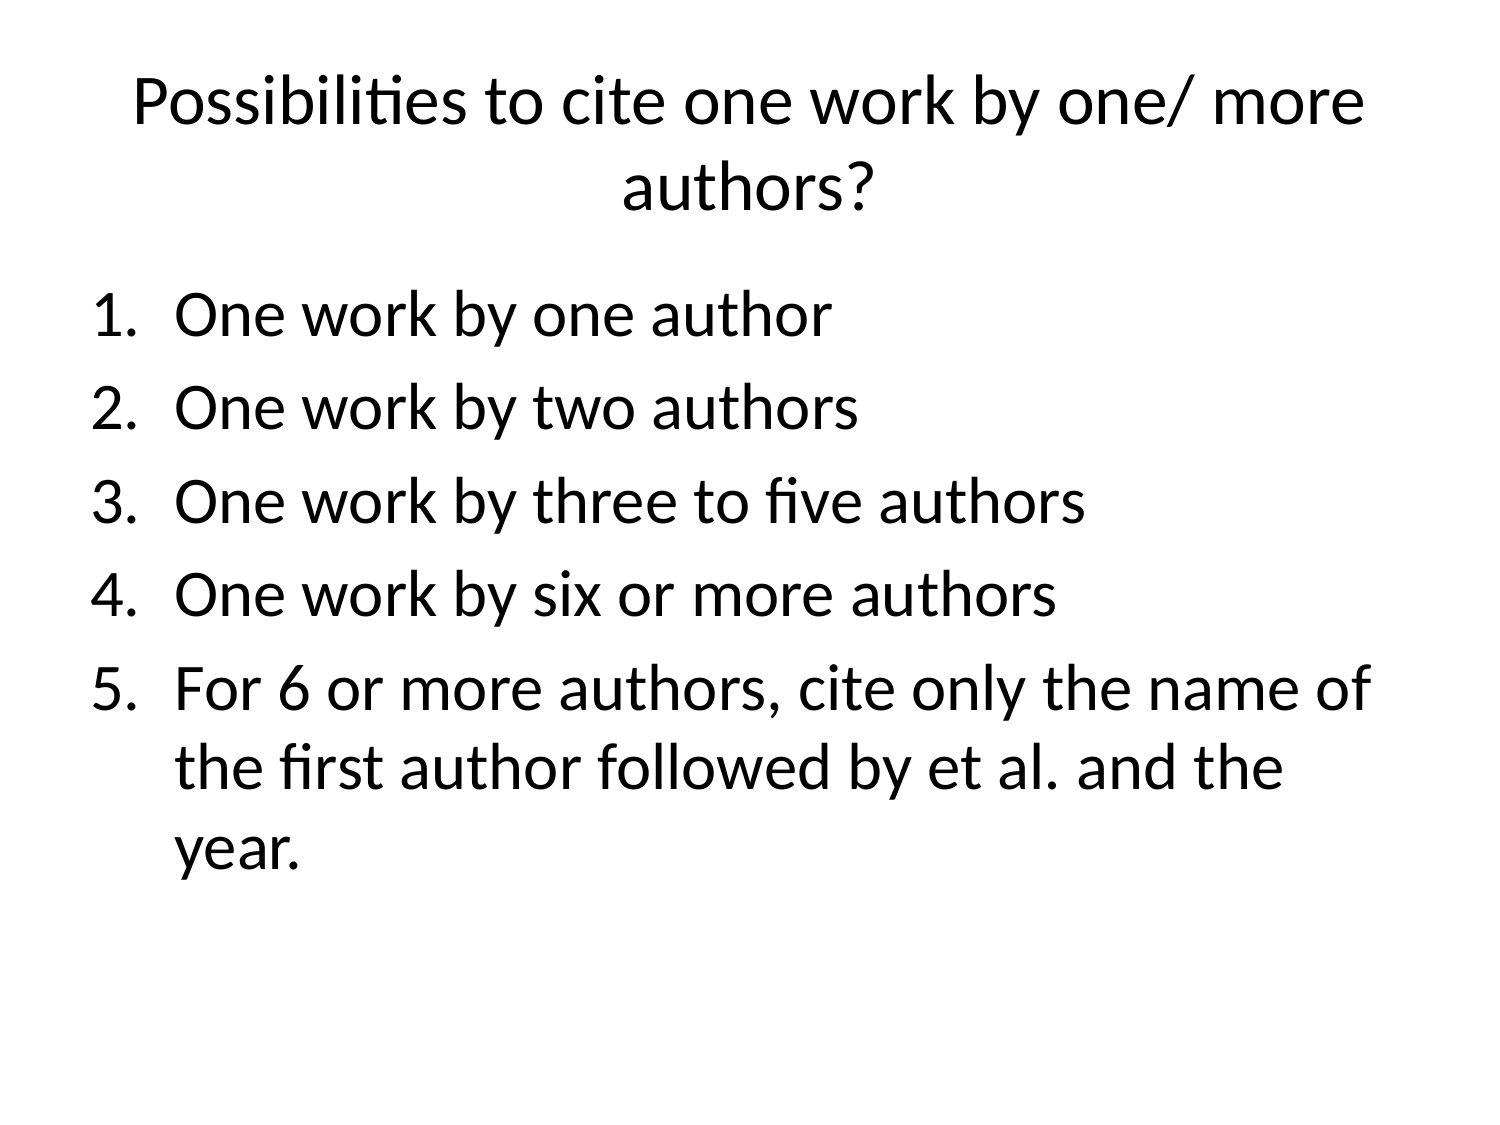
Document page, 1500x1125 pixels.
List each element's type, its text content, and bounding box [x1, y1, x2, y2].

list One work by one author One work by two authors One work by three to five authors One work by six or more authors For 6 or more authors, cite only the name of the first author followed by et al. and the year. [75, 262, 1425, 1005]
title Possibilities to cite one work by one/ more authors? [75, 45, 1425, 233]
